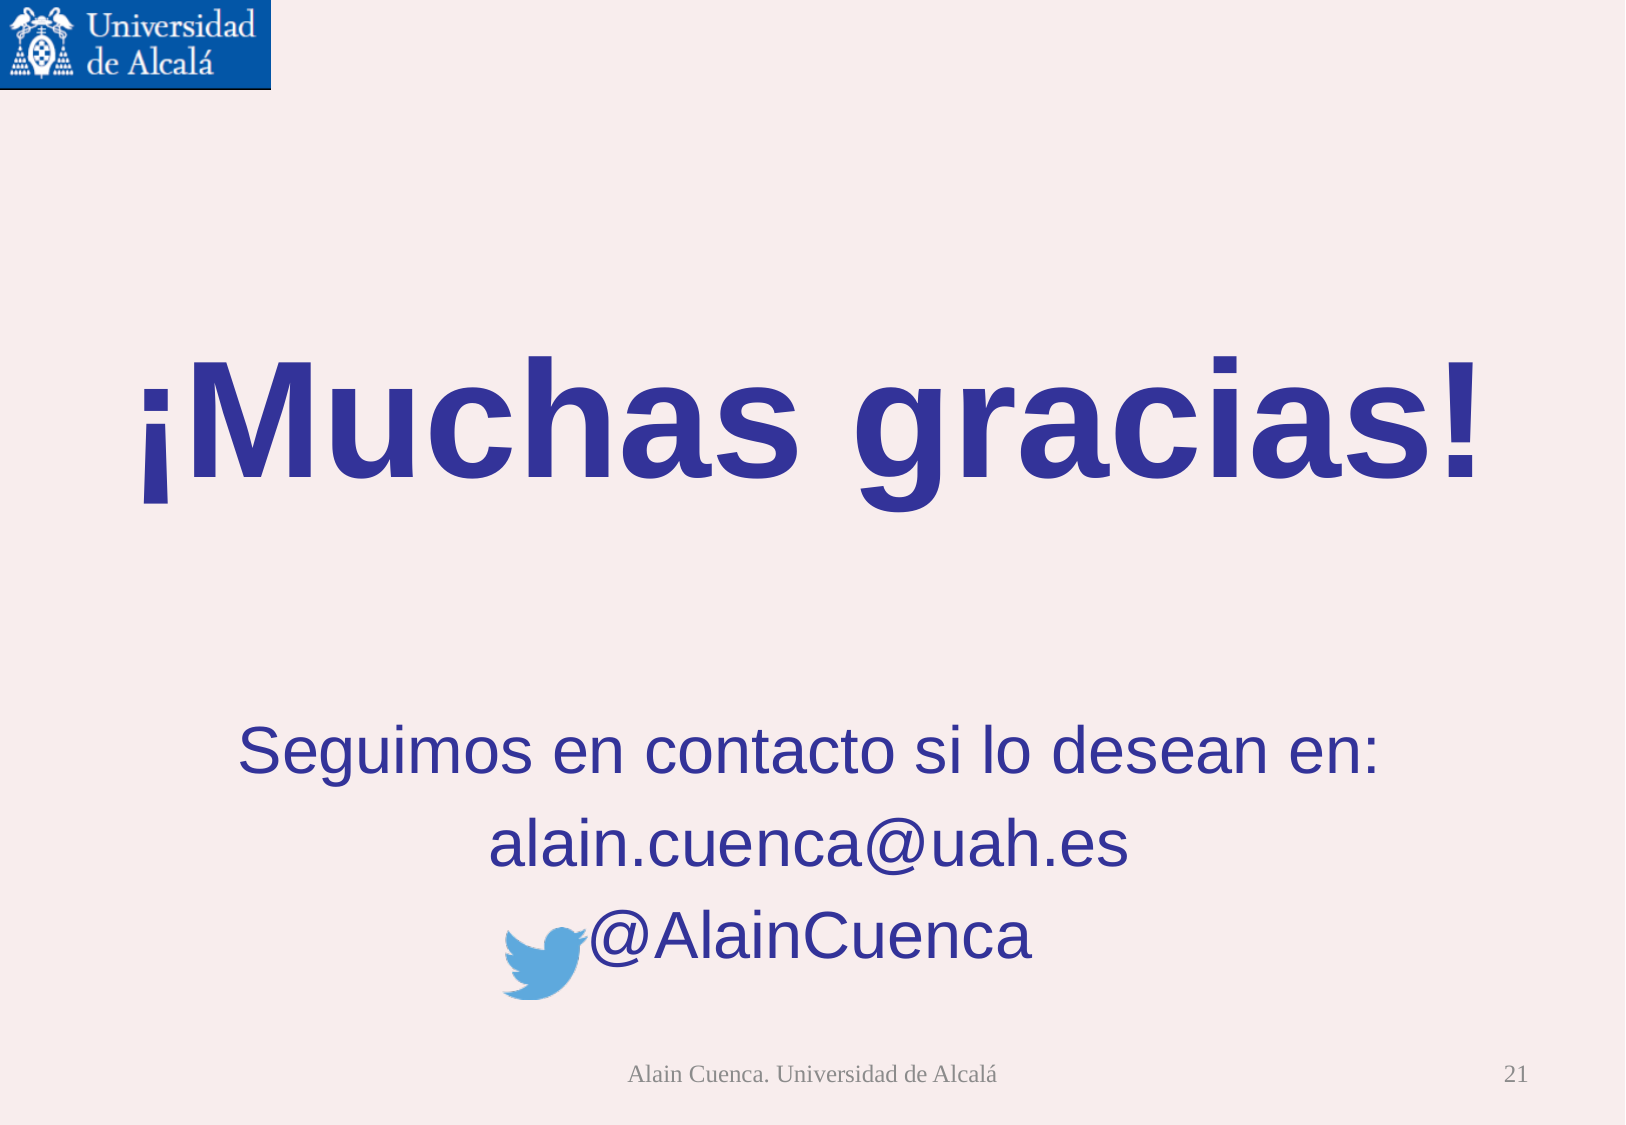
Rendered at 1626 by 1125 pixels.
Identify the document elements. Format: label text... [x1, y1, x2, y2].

slide_number 21 [1164, 1042, 1544, 1103]
picture [0, 0, 271, 90]
list ¡Muchas gracias! Seguimos en contacto si lo desean en: alain.cuenca@uah.es @AlainCuenca [81, 263, 1538, 980]
picture [501, 927, 589, 1000]
footer Alain Cuenca. Universidad de Alcalá [555, 1042, 1070, 1103]
